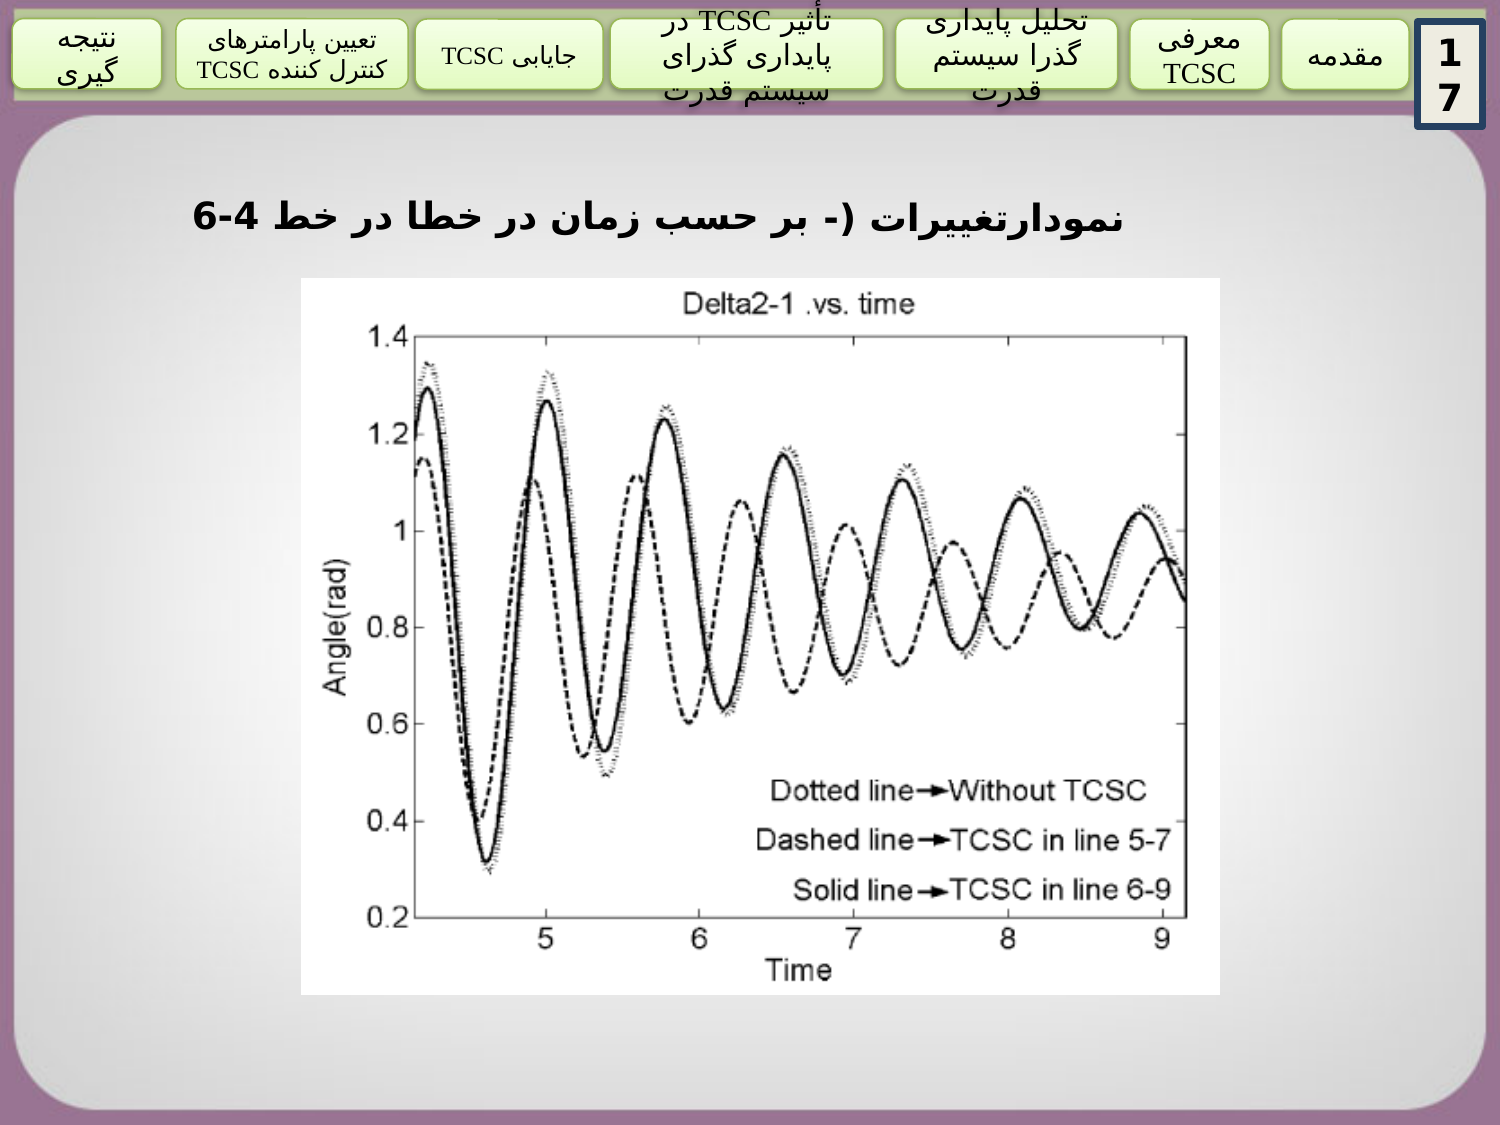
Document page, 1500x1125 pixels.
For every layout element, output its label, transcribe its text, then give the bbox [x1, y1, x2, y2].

text_box 17 [1417, 21, 1483, 127]
text_box بر حسب زمان در خطا در خط 4-6 [112, 184, 825, 245]
text_box مقدمه [1280, 18, 1410, 91]
text_box تعیین پارامترهای کنترل کننده TCSC [175, 17, 410, 90]
text_box معرفی TCSC [1129, 18, 1271, 91]
text_box تأثیر TCSC در پایداری گذرای سیستم قدرت [609, 17, 885, 90]
picture [0, 0, 1500, 1125]
text_box جایابی TCSC [414, 18, 604, 91]
text_box تحلیل پایداری گذرا سیستم قدرت [894, 17, 1119, 90]
text_box نتیجه گیری [11, 17, 163, 90]
